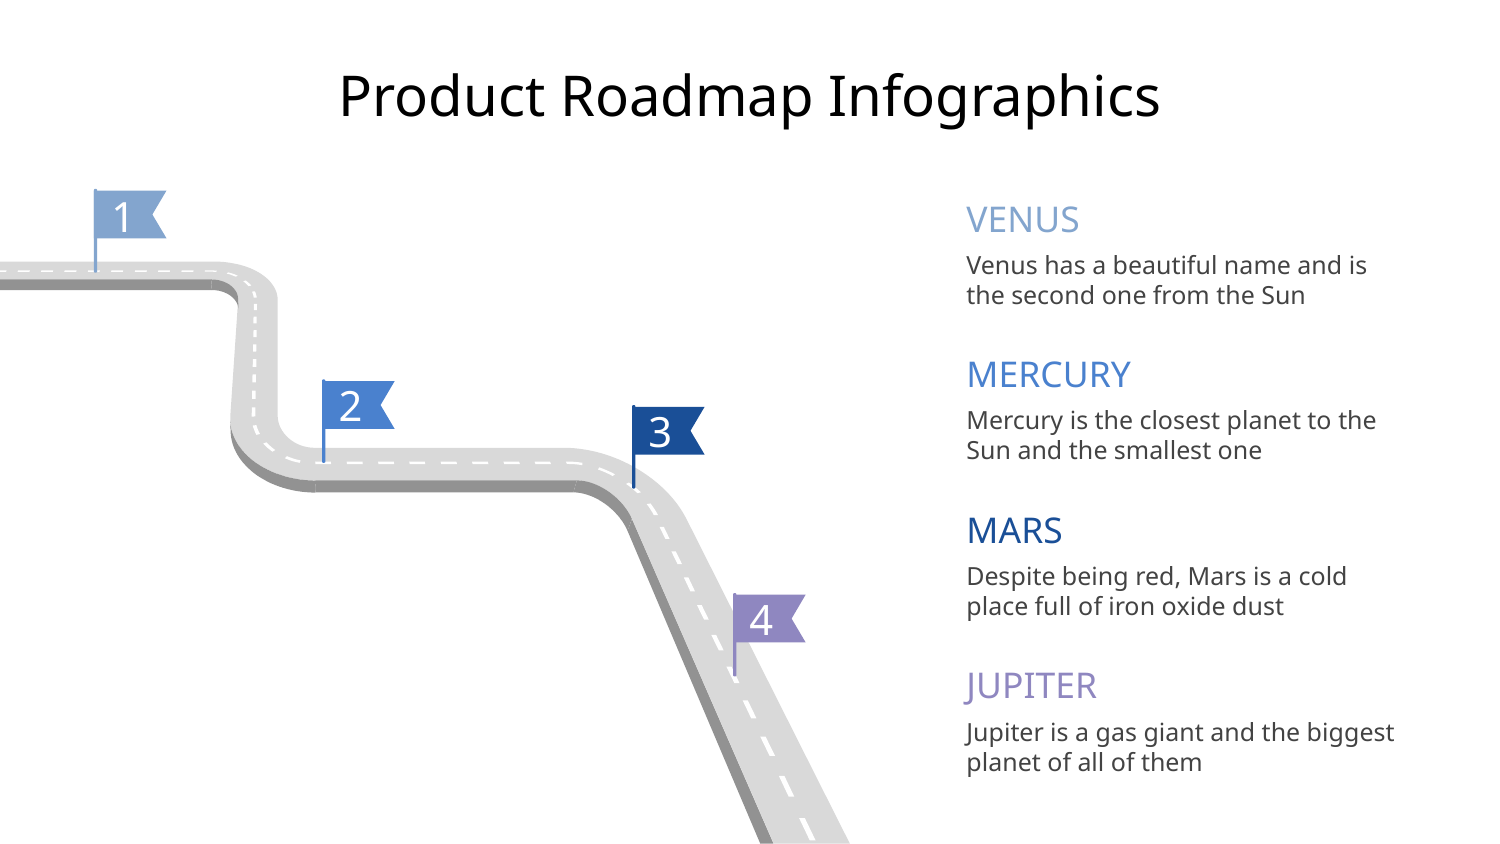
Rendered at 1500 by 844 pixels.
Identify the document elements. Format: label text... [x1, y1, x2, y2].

text_box [315, 461, 332, 465]
text_box [378, 461, 395, 465]
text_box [951, 198, 1425, 320]
title Product Roadmap Infographics [75, 67, 1425, 120]
text_box [243, 280, 252, 287]
text_box [409, 461, 426, 465]
text_box [253, 303, 258, 311]
text_box [697, 605, 709, 620]
text_box [632, 405, 636, 489]
text_box [252, 359, 257, 367]
text_box [598, 467, 615, 477]
text_box [315, 480, 576, 493]
text_box [212, 279, 239, 310]
text_box [0, 261, 850, 844]
text_box [263, 442, 276, 452]
text_box [346, 461, 363, 465]
text_box [226, 272, 238, 277]
text_box [778, 775, 795, 797]
text_box [322, 379, 326, 463]
text_box [671, 551, 683, 565]
text_box [659, 526, 670, 539]
text_box [627, 519, 774, 844]
text_box [93, 188, 98, 273]
text_box 4 [737, 594, 806, 643]
text_box [760, 736, 776, 756]
text_box 2 [326, 381, 395, 429]
text_box 3 [636, 406, 705, 455]
text_box [626, 482, 641, 494]
text_box [799, 818, 816, 841]
text_box [733, 593, 737, 677]
text_box [252, 425, 261, 435]
text_box [573, 480, 632, 530]
text_box [472, 461, 489, 465]
text_box [565, 461, 583, 466]
text_box [503, 461, 520, 465]
text_box [0, 279, 212, 291]
text_box [230, 420, 315, 493]
text_box [440, 461, 458, 465]
text_box [742, 700, 757, 719]
text_box [534, 461, 551, 465]
text_box [683, 577, 695, 592]
text_box 1 [98, 190, 167, 239]
text_box [251, 407, 256, 417]
text_box [711, 634, 724, 651]
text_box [951, 509, 1425, 631]
text_box [284, 456, 301, 463]
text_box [951, 354, 1425, 475]
text_box [646, 503, 659, 516]
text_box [951, 665, 1425, 787]
text_box [726, 666, 740, 684]
text_box [252, 374, 257, 383]
